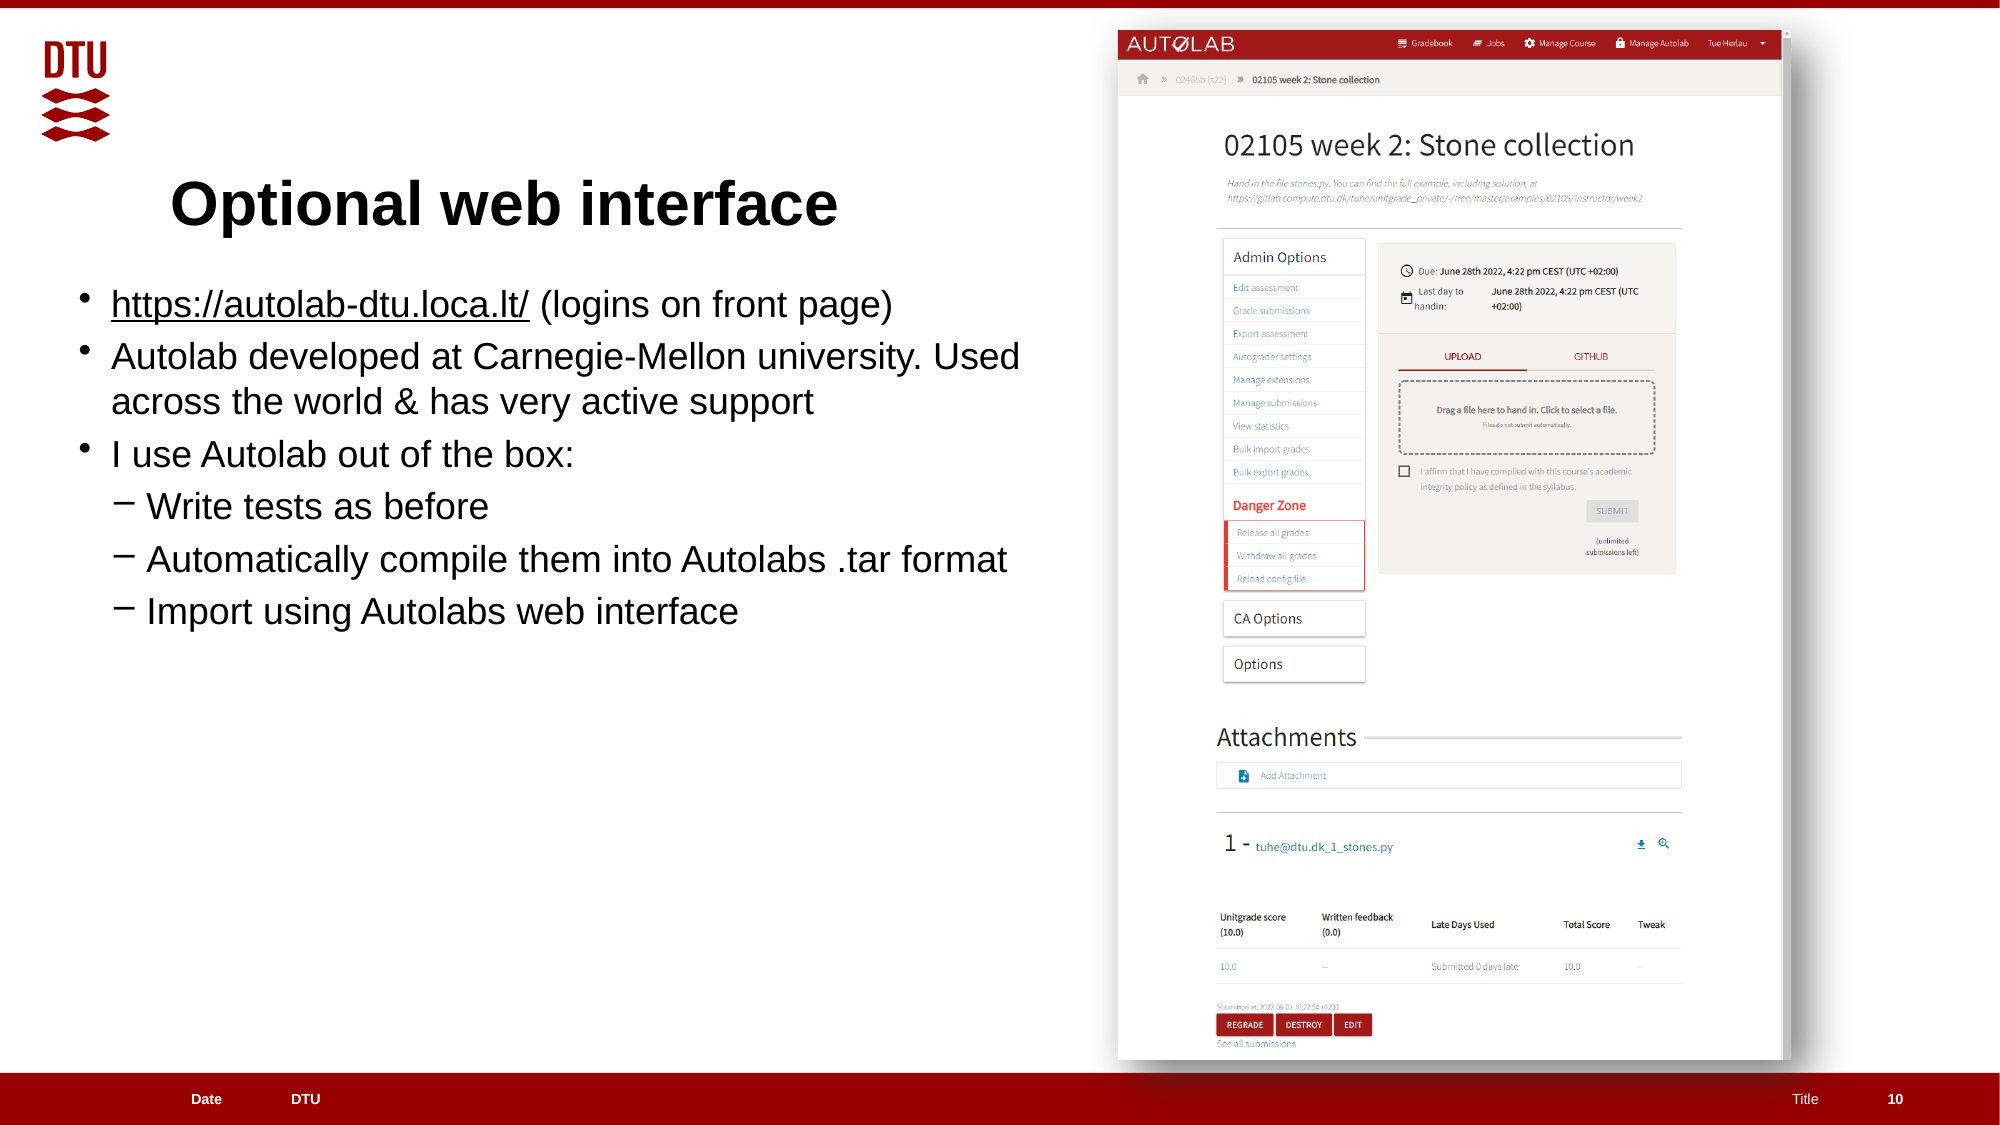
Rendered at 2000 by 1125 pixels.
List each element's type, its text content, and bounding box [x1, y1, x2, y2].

list https://autolab-dtu.loca.lt/ (logins on front page) Autolab developed at Carnegie-Mellon university. Used across the world & has very active support I use Autolab out of the box: Write tests as before Automatically compile them into Autolabs .tar format Import using Autolabs web interface [78, 279, 1024, 1026]
slide_number 10 [1887, 1073, 1959, 1125]
picture [1117, 30, 1792, 1061]
title Optional web interface [170, 78, 1101, 238]
